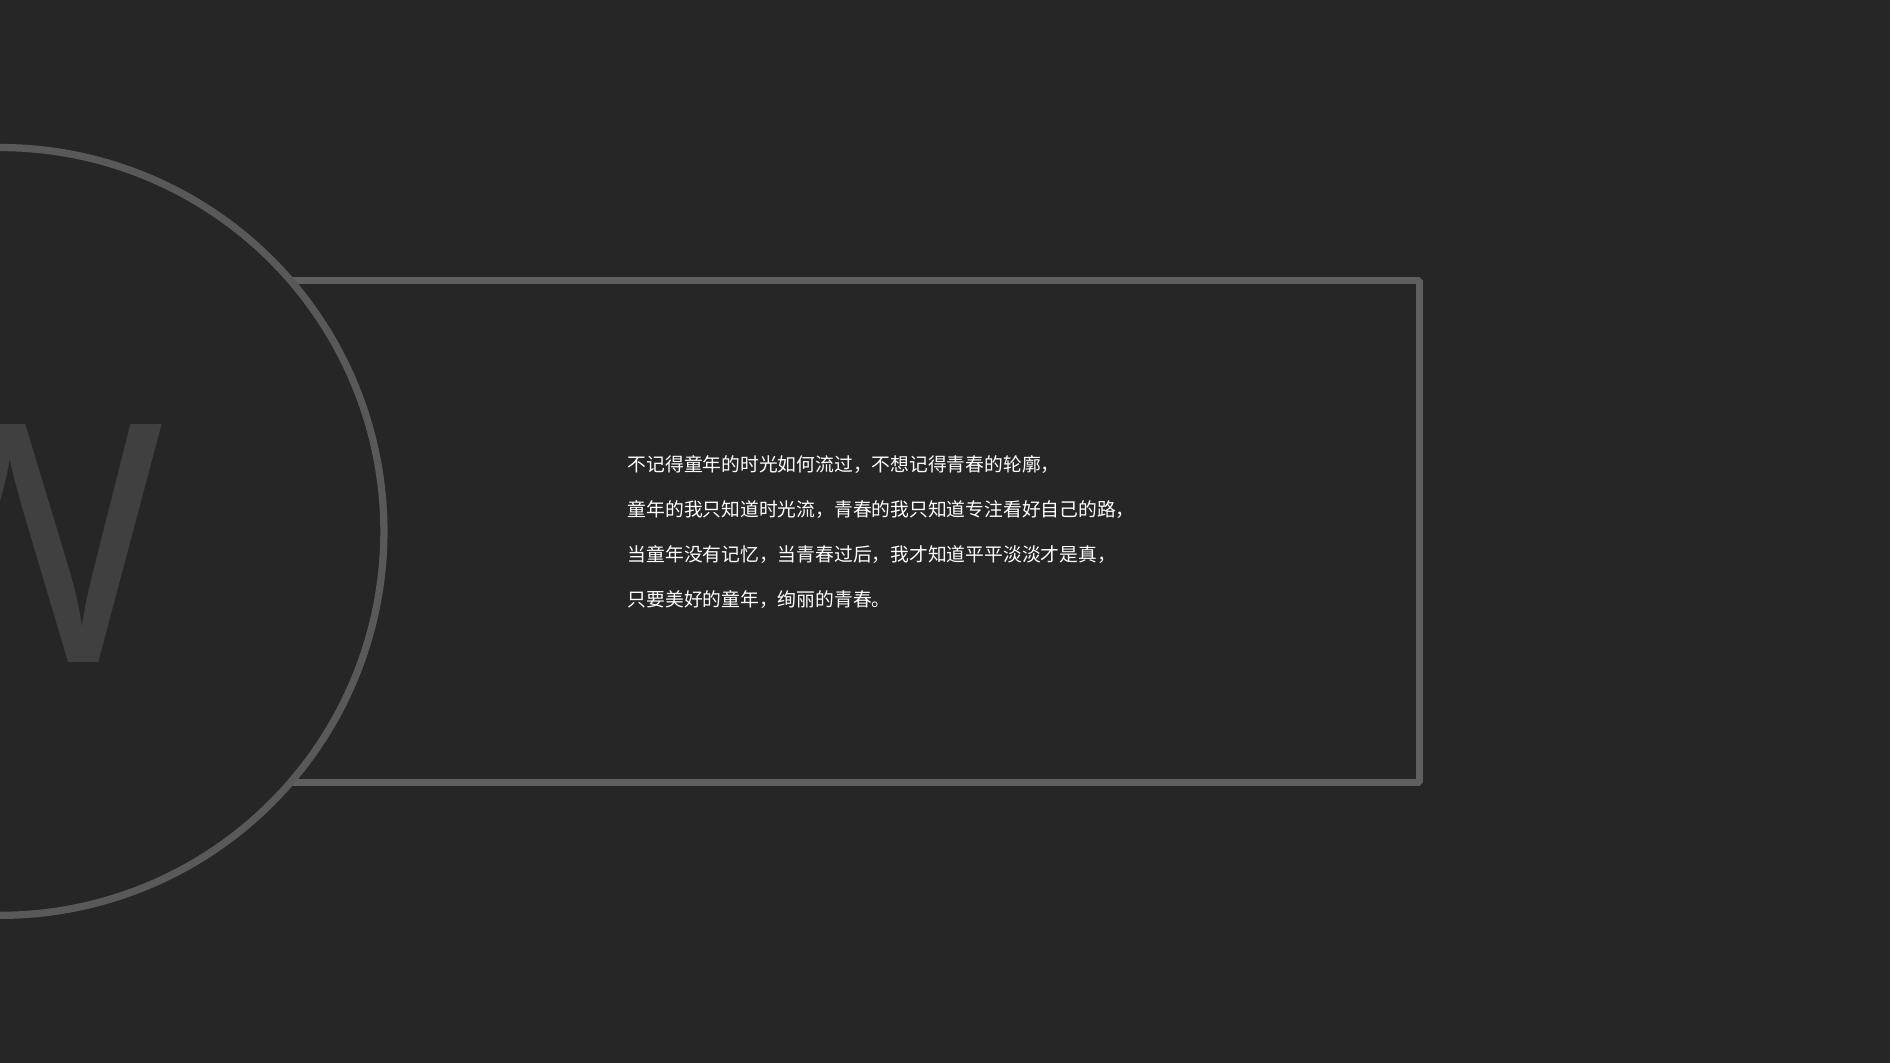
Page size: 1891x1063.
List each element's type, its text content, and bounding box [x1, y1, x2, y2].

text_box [0, 146, 385, 916]
text_box [389, 278, 1422, 785]
text_box 不记得童年的时光如何流过，不想记得青春的轮廓， 童年的我只知道时光流，青春的我只知道专注看好自己的路， 当童年没有记忆，当青春过后，我才知道平平淡淡才是真， 只要美好的童年，绚丽的青春。 [612, 422, 1149, 618]
